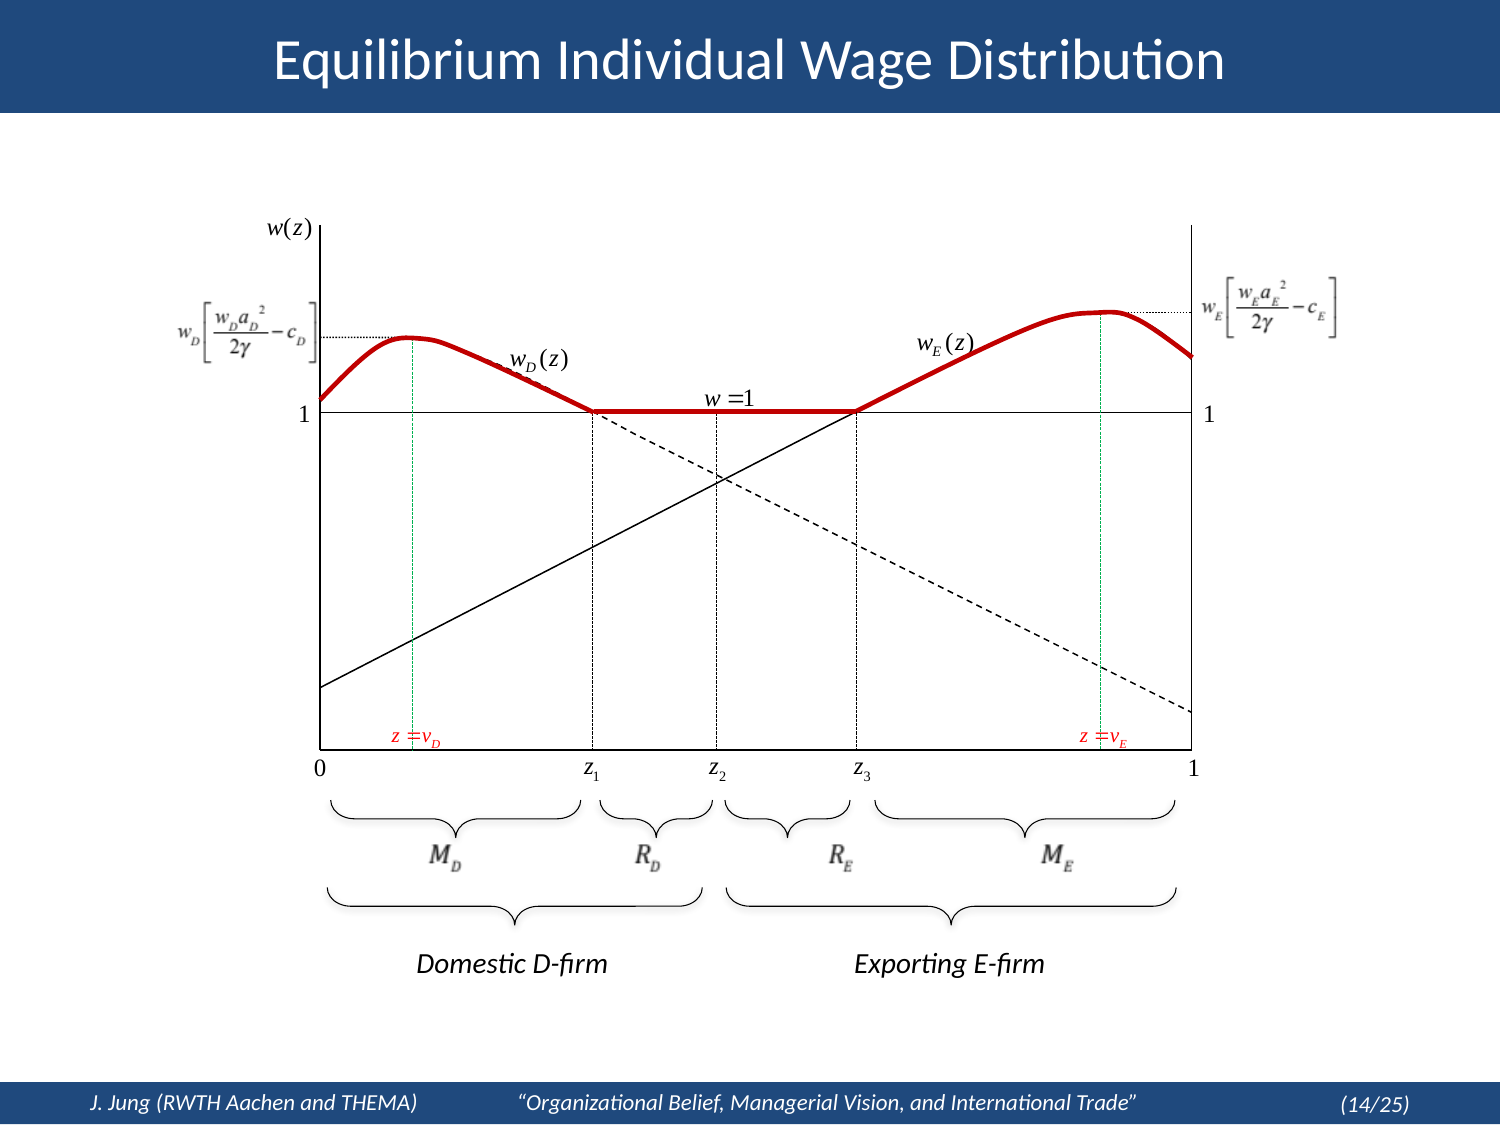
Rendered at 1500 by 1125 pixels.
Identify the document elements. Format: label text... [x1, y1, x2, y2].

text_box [387, 721, 445, 754]
title Equilibrium Individual Wage Distribution [0, 0, 1500, 113]
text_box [173, 212, 1338, 989]
slide_number (14/25) [1074, 1082, 1425, 1125]
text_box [1075, 721, 1133, 754]
footer J. Jung (RWTH Aachen and THEMA) “Organizational Belief, Managerial Vision, and International Trade” [75, 1076, 1200, 1125]
